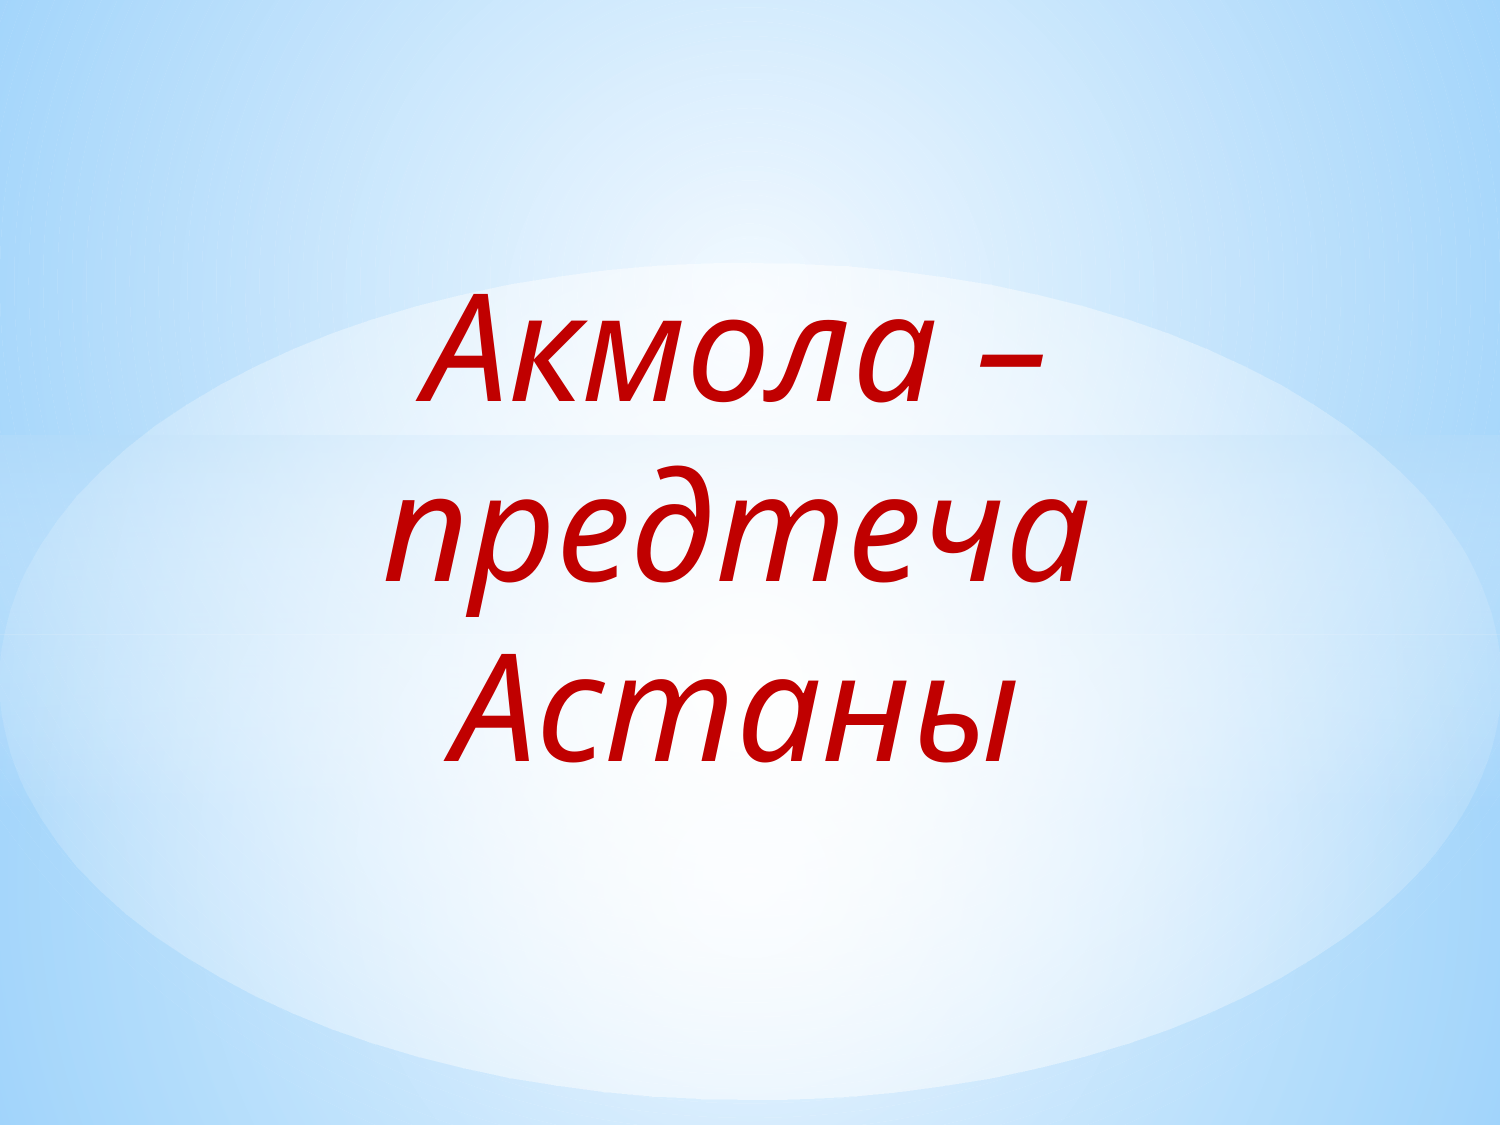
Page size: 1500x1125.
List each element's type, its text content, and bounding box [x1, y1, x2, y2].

text_box Акмола – предтеча Астаны [367, 244, 1145, 800]
